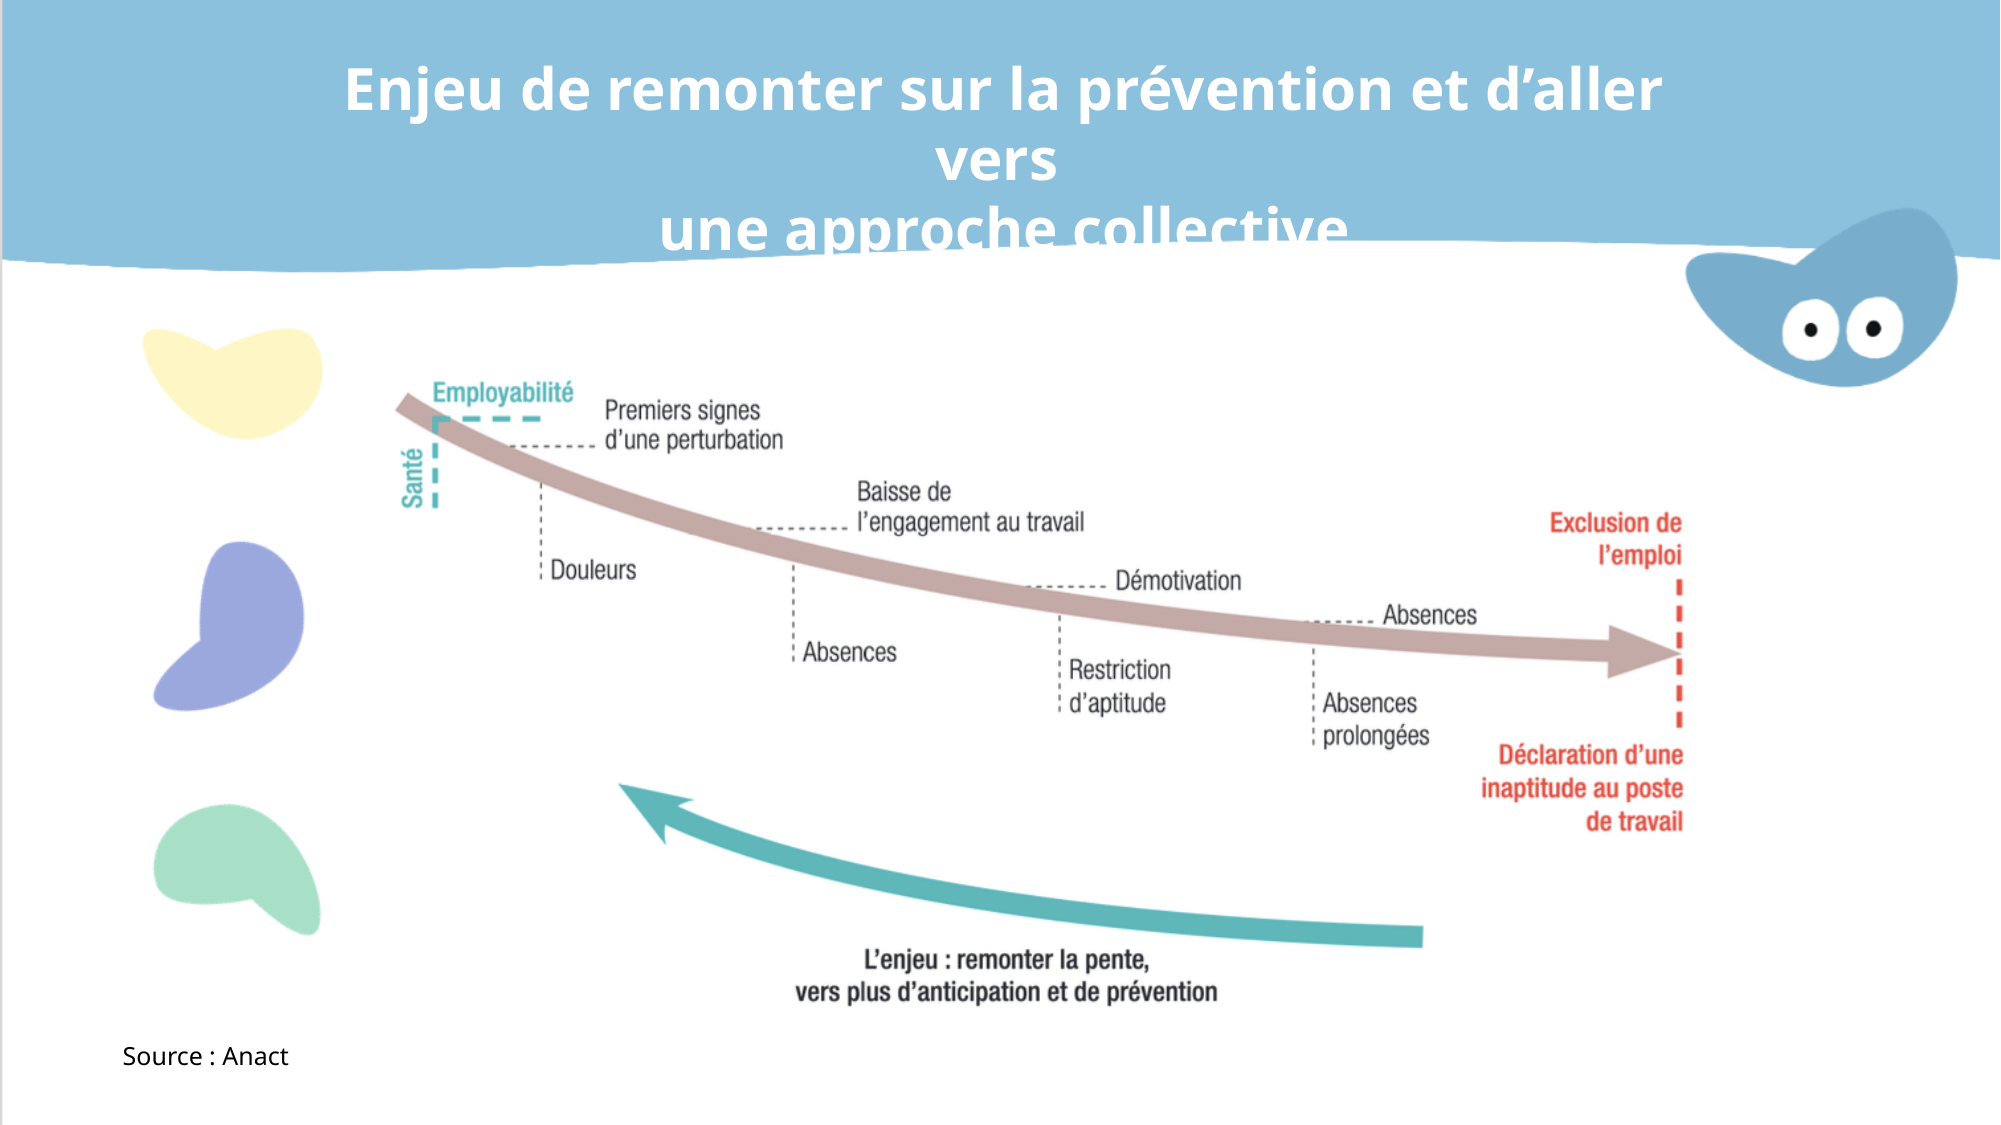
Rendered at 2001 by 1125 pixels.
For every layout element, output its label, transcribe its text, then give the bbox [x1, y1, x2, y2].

text_box Source : Anact [108, 1033, 305, 1079]
picture [0, 0, 2000, 1125]
text_box Enjeu de remonter sur la prévention et d’aller vers une approche collective [279, 44, 1729, 270]
